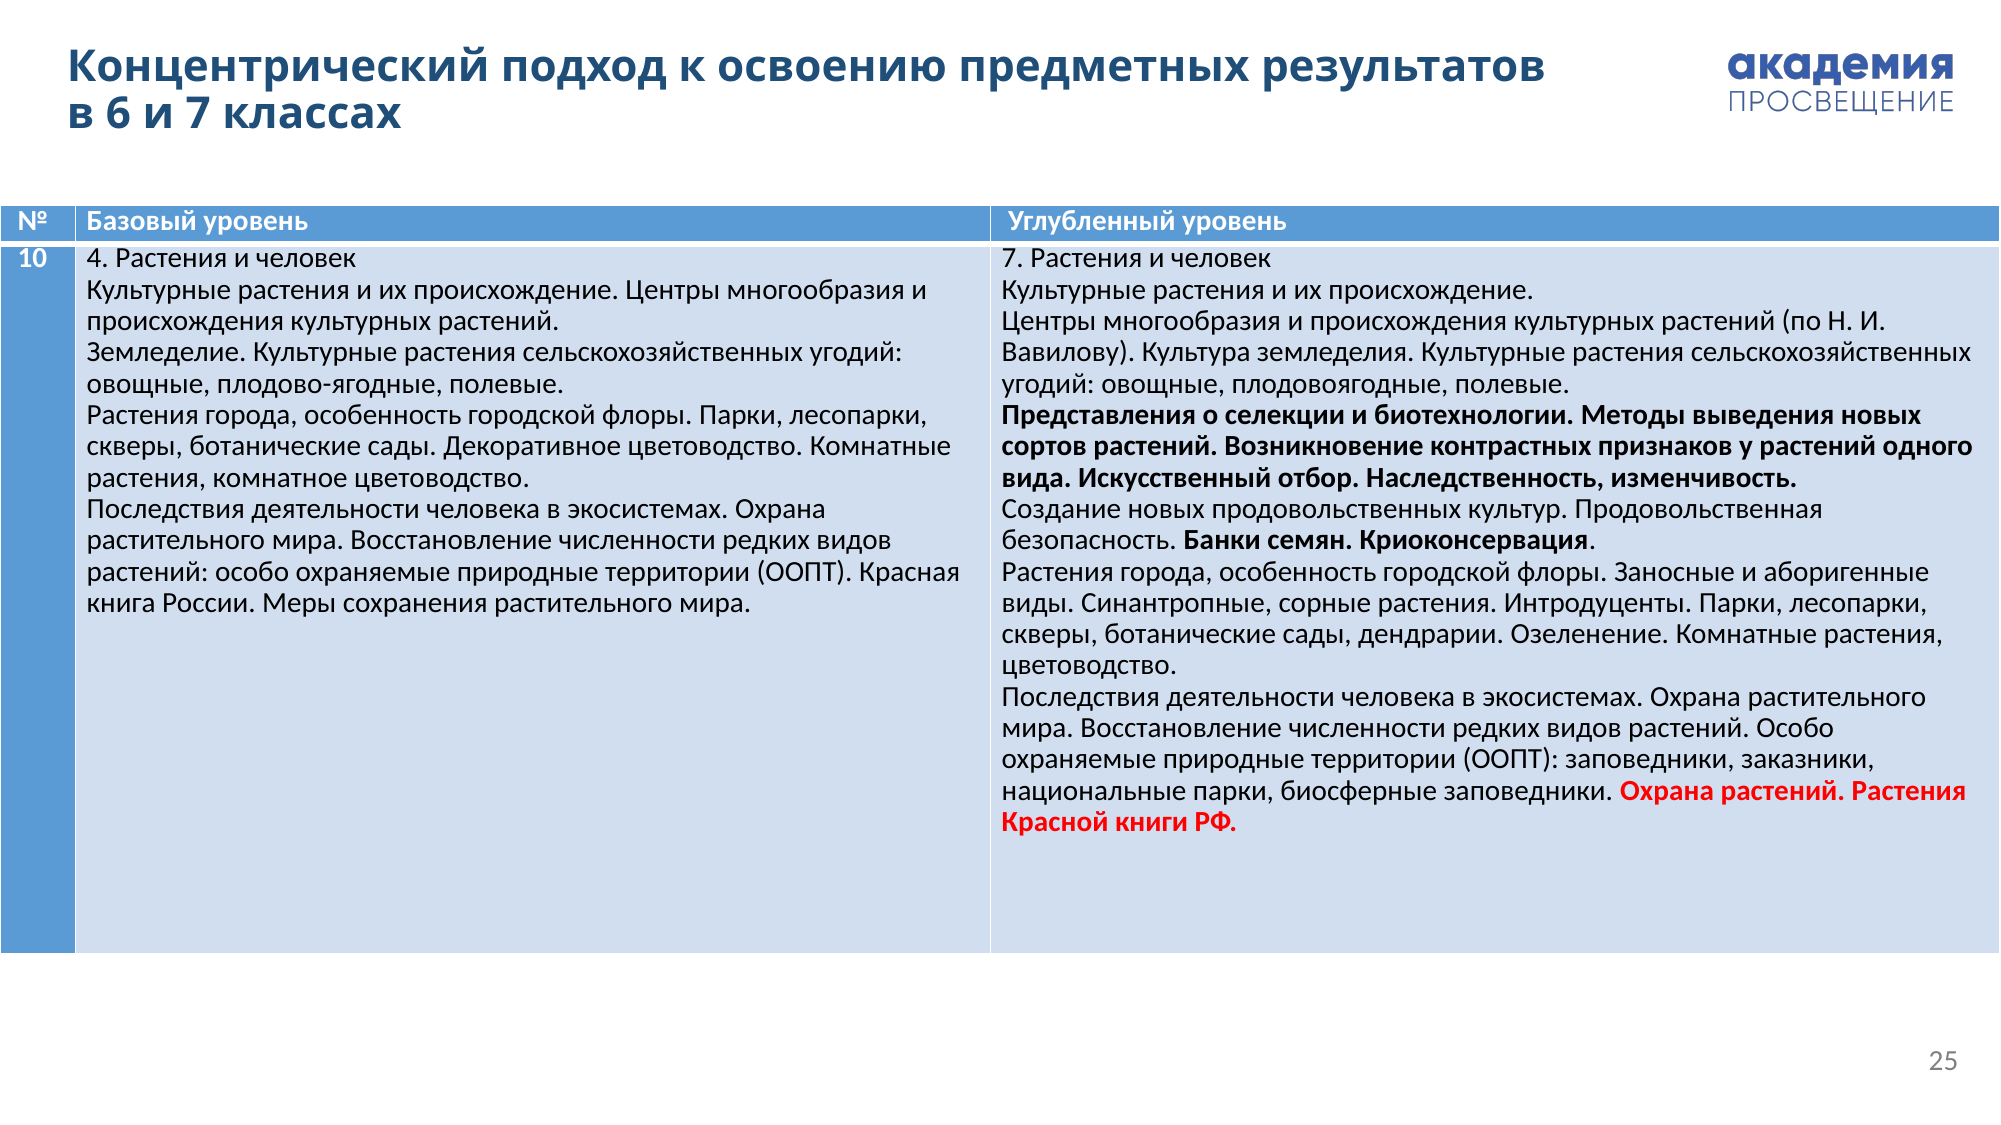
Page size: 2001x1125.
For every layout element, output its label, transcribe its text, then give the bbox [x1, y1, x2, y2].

table_header Базовый уровень [76, 206, 990, 241]
table_cell 7. Растения и человек Культурные растения и их происхождение. Центры многообразия и происхождения культурных растений (по Н. И. Вавилову). Культура земледелия. Культурные растения сельскохозяйственных угодий: овощные, плодовоягодные, полевые. Представления о селекции и биотехнологии. Методы выведения новых сортов растений. Возникновение контрастных признаков у растений одного вида. Искусственный отбор. Наследственность, изменчивость. Создание новых продовольственных культур. Продовольственная безопасность. Банки семян. Криоконсервация. Растения города, особенность городской флоры. Заносные и аборигенные виды. Синантропные, сорные растения. Интродуценты. Парки, лесопарки, скверы, ботанические сады, дендрарии. Озеленение. Комнатные растения, цветоводство. Последствия деятельности человека в экосистемах. Охрана растительного мира. Восстановление численности редких видов растений. Особо охраняемые природные территории (ООПТ): заповедники, заказники, национальные парки, биосферные заповедники. Охрана растений. Растения Красной книги РФ. [991, 247, 1999, 953]
table_header Углубленный уровень [991, 206, 1999, 241]
text_box 25 [1850, 1034, 1973, 1084]
picture [1714, 33, 1969, 133]
title Концентрический подход к освоению предметных результатов в 6 и 7 классах [51, 35, 1777, 146]
table_cell 4. Растения и человек Культурные растения и их происхождение. Центры многообразия и происхождения культурных растений. Земледелие. Культурные растения сельскохозяйственных угодий: овощные, плодово-ягодные, полевые. Растения города, особенность городской флоры. Парки, лесопарки, скверы, ботанические сады. Декоративное цветоводство. Комнатные растения, комнатное цветоводство. Последствия деятельности человека в экосистемах. Охрана растительного мира. Восстановление численности редких видов растений: особо охраняемые природные территории (ООПТ). Красная книга России. Меры сохранения растительного мира. [76, 247, 990, 953]
table_cell 10 [1, 247, 75, 953]
table_header № [1, 206, 75, 241]
